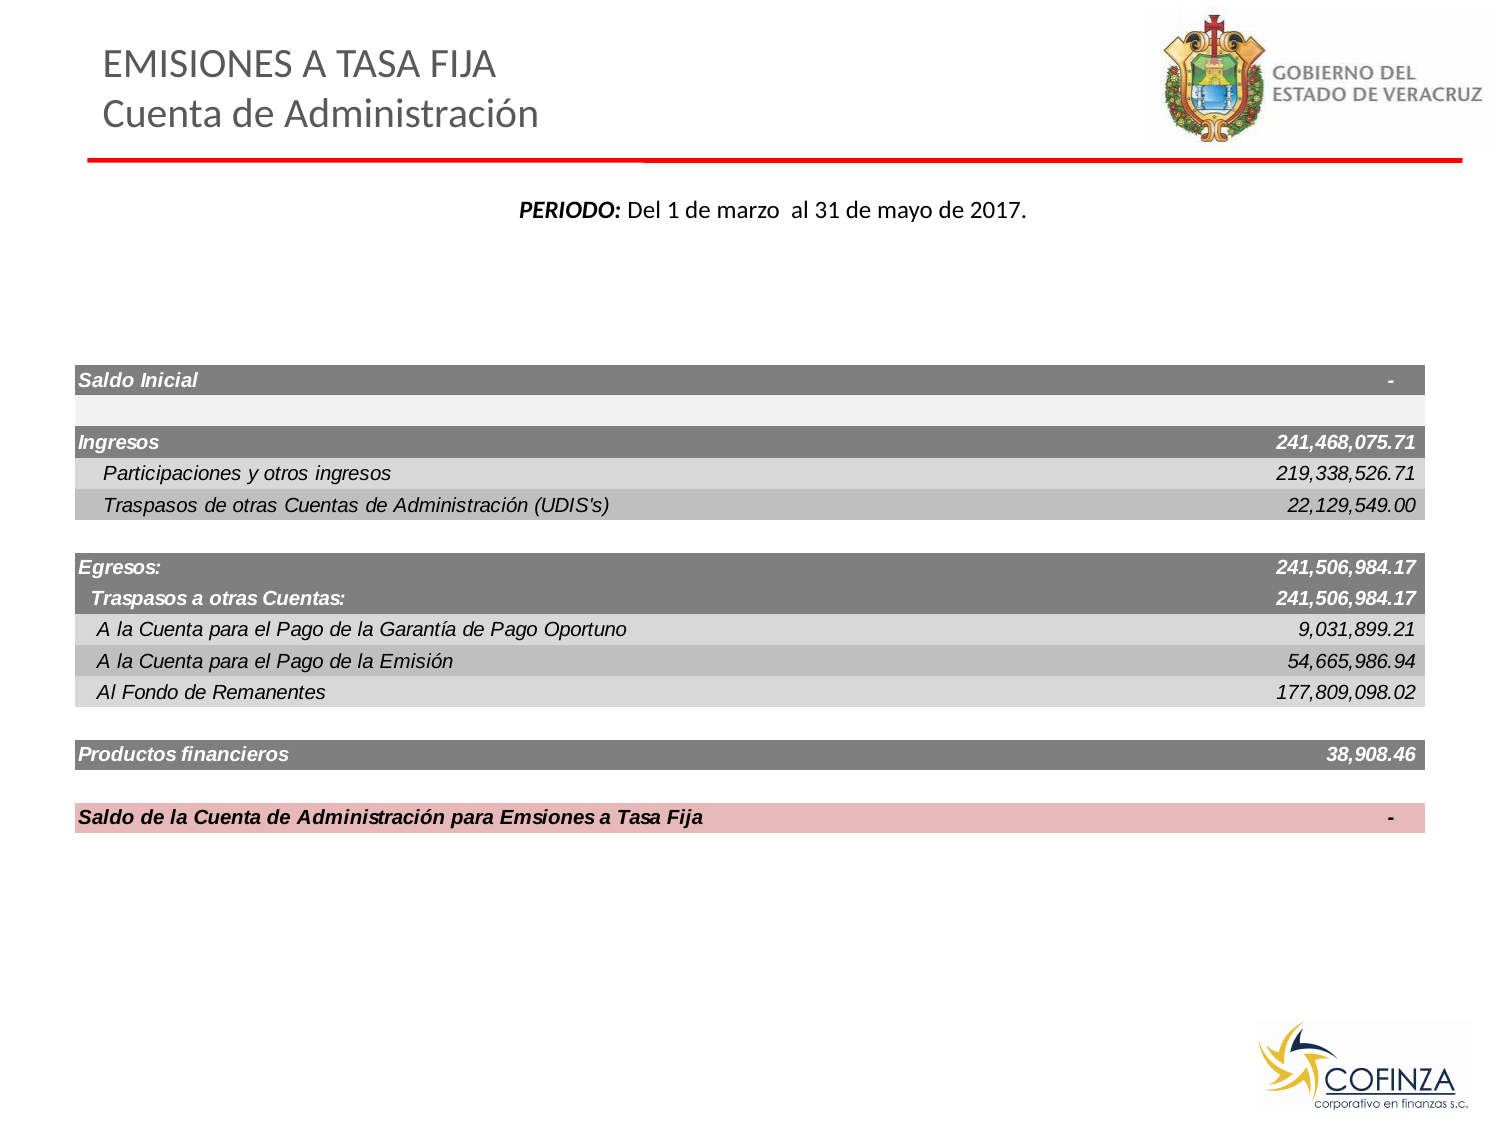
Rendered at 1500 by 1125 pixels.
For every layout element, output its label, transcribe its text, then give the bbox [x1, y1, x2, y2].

title EMISIONES A TASA FIJA Cuenta de Administración [87, 23, 1366, 149]
picture [1145, 7, 1495, 150]
text_box PERIODO: Del 1 de marzo al 31 de mayo de 2017. [88, 185, 1459, 262]
picture [73, 363, 1427, 835]
picture [1257, 1020, 1471, 1111]
